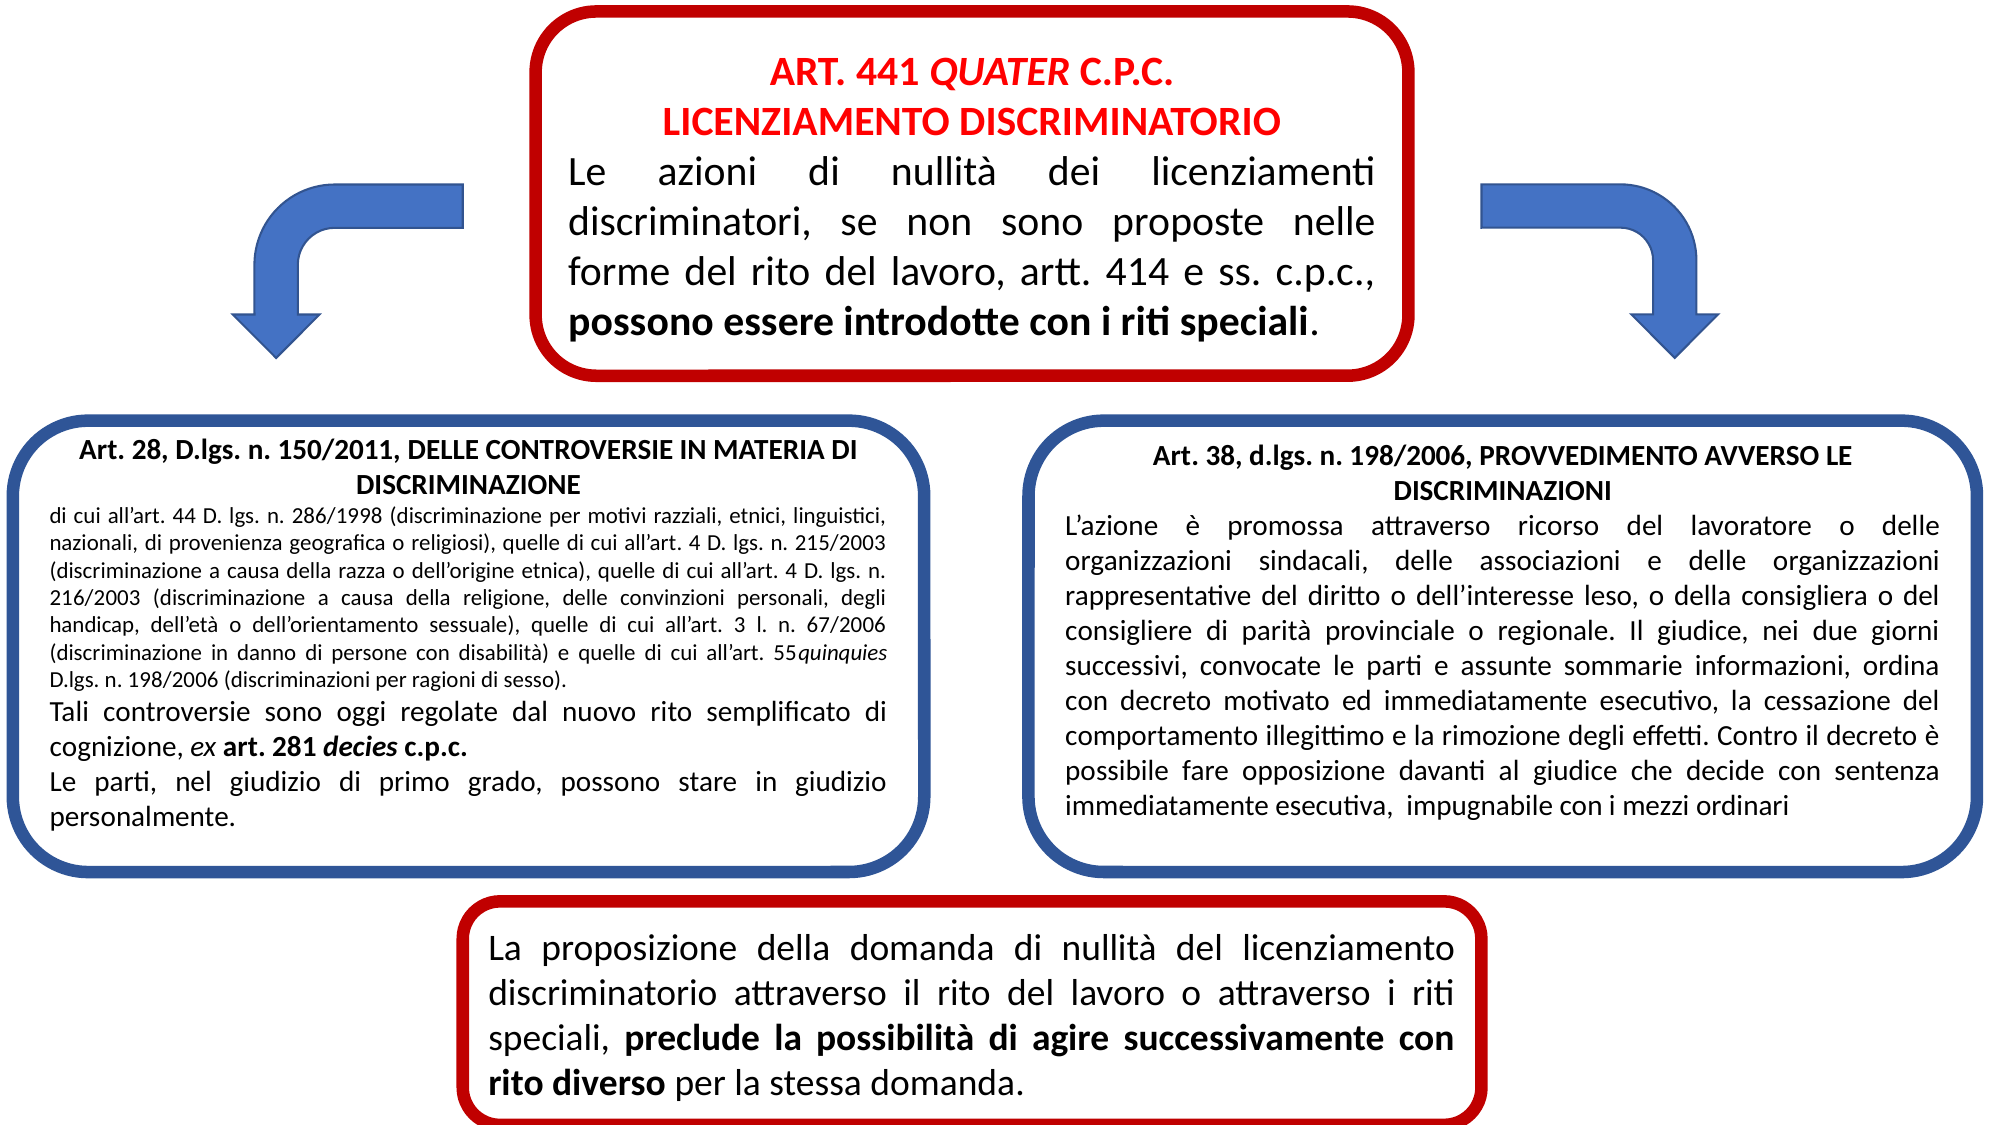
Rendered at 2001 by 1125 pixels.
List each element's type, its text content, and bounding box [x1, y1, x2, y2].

text_box [1480, 183, 1721, 360]
text_box Art. 28, D.lgs. n. 150/2011, DELLE CONTROVERSIE IN MATERIA DI DISCRIMINAZIONE di cui all’art. 44 D. lgs. n. 286/1998 (discriminazione per motivi razziali, etnici, linguistici, nazionali, di provenienza geografica o religiosi), quelle di cui all’art. 4 D. lgs. n. 215/2003 (discriminazione a causa della razza o dell’origine etnica), quelle di cui all’art. 4 D. lgs. n. 216/2003 (discriminazione a causa della religione, delle convinzioni personali, degli handicap, dell’età o dell’orientamento sessuale), quelle di cui all’art. 3 l. n. 67/2006 (discriminazione in danno di persone con disabilità) e quelle di cui all’art. 55quinquies D.lgs. n. 198/2006 (discriminazioni per ragioni di sesso). Tali controversie sono oggi regolate dal nuovo rito semplificato di cognizione, ex art. 281 decies c.p.c. Le parti, nel giudizio di primo grado, possono stare in giudizio personalmente. [11, 419, 926, 874]
text_box ART. 441 QUATER C.P.C. LICENZIAMENTO DISCRIMINATORIO Le azioni di nullità dei licenziamenti discriminatori, se non sono proposte nelle forme del rito del lavoro, artt. 414 e ss. c.p.c., possono essere introdotte con i riti speciali. [534, 10, 1410, 377]
text_box [230, 183, 464, 360]
text_box Art. 38, d.lgs. n. 198/2006, PROVVEDIMENTO AVVERSO LE DISCRIMINAZIONI L’azione è promossa attraverso ricorso del lavoratore o delle organizzazioni sindacali, delle associazioni e delle organizzazioni rappresentative del diritto o dell’interesse leso, o della consigliera o del consigliere di parità provinciale o regionale. Il giudice, nei due giorni successivi, convocate le parti e assunte sommarie informazioni, ordina con decreto motivato ed immediatamente esecutivo, la cessazione del comportamento illegittimo e la rimozione degli effetti. Contro il decreto è possibile fare opposizione davanti al giudice che decide con sentenza immediatamente esecutiva, impugnabile con i mezzi ordinari [1027, 419, 1979, 874]
text_box La proposizione della domanda di nullità del licenziamento discriminatorio attraverso il rito del lavoro o attraverso i riti speciali, preclude la possibilità di agire successivamente con rito diverso per la stessa domanda. [461, 900, 1483, 1125]
